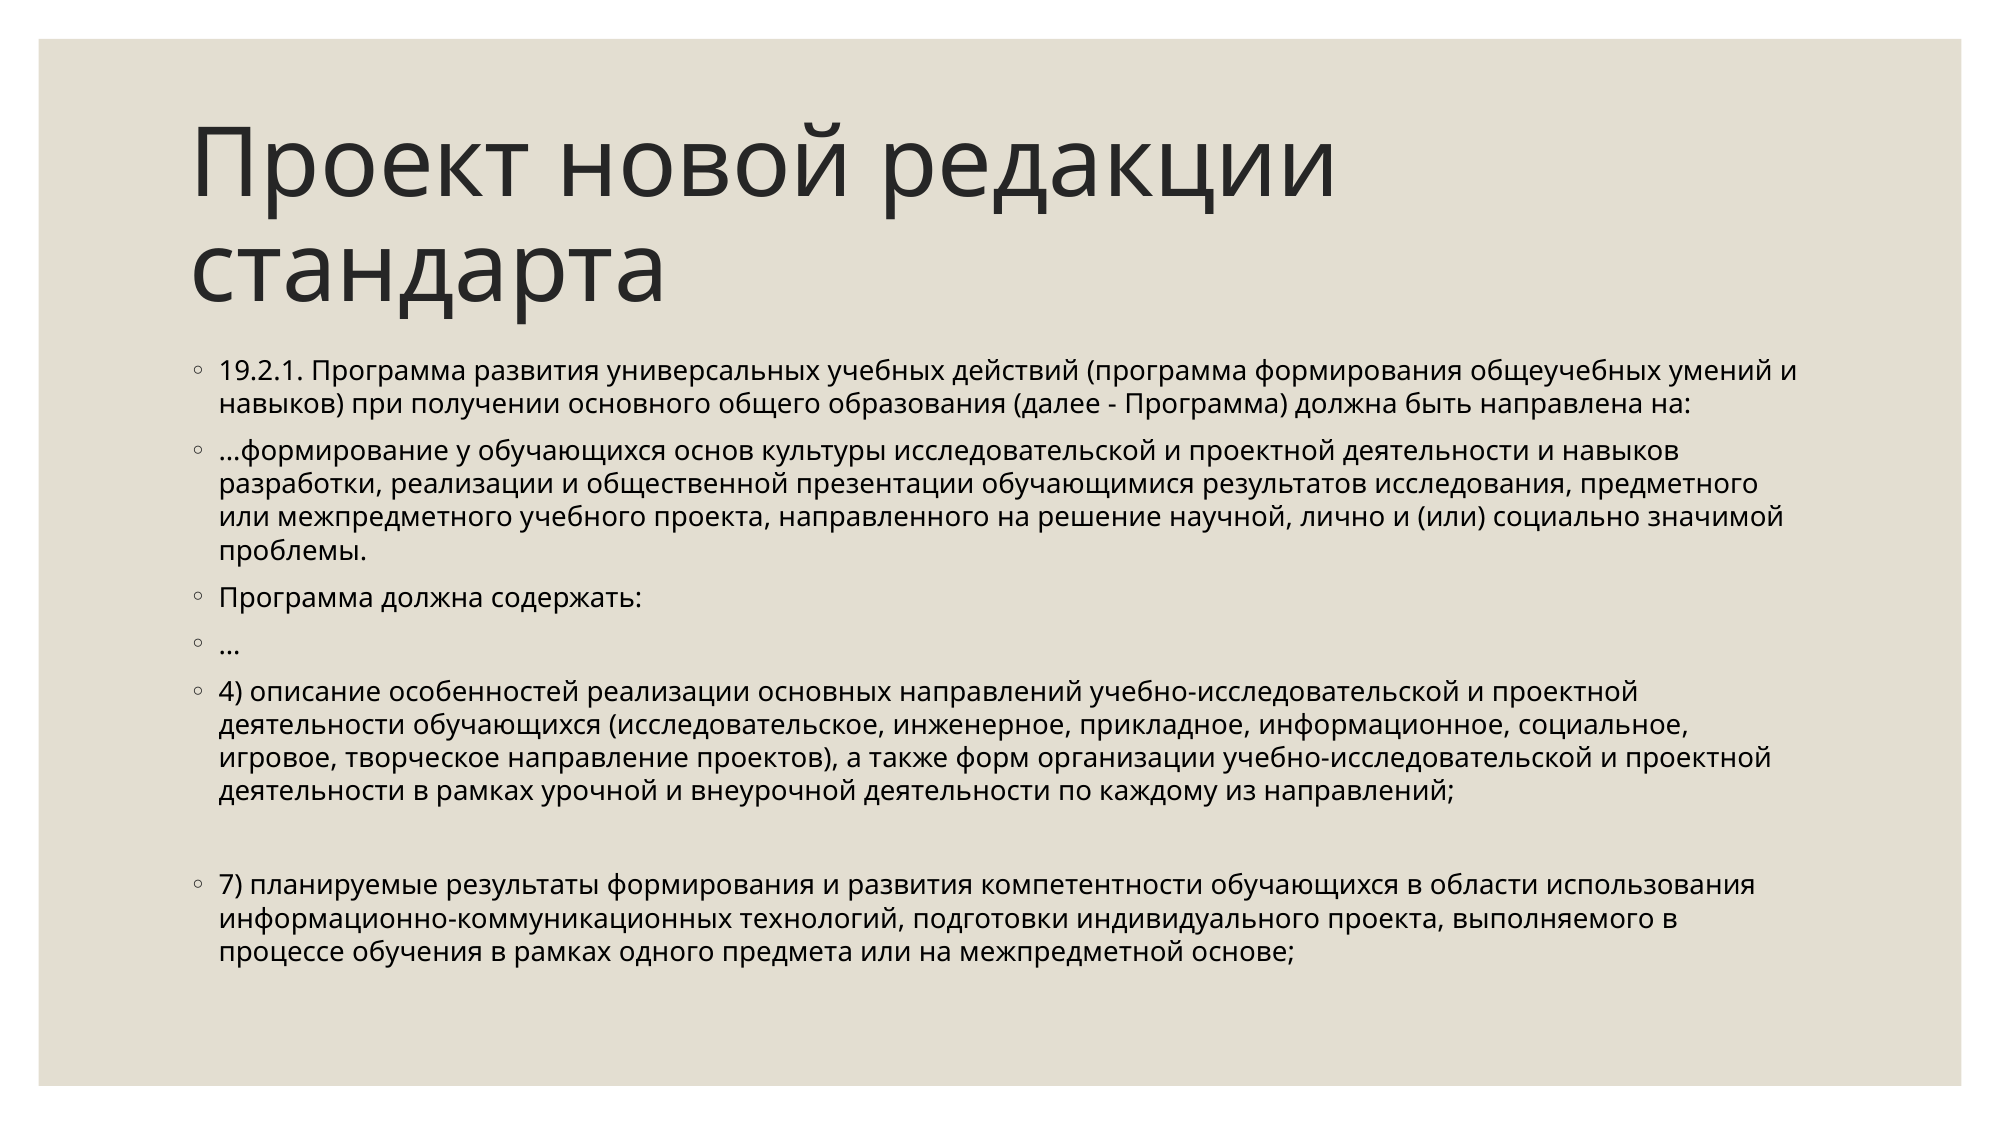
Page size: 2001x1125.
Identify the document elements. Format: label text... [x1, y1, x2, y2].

list 19.2.1. Программа развития универсальных учебных действий (программа формирования общеучебных умений и навыков) при получении основного общего образования (далее - Программа) должна быть направлена на: …формирование у обучающихся основ культуры исследовательской и проектной деятельности и навыков разработки, реализации и общественной презентации обучающимися результатов исследования, предметного или межпредметного учебного проекта, направленного на решение научной, лично и (или) социально значимой проблемы. Программа должна содержать: … 4) описание особенностей реализации основных направлений учебно-исследовательской и проектной деятельности обучающихся (исследовательское, инженерное, прикладное, информационное, социальное, игровое, творческое направление проектов), а также форм организации учебно-исследовательской и проектной деятельности в рамках урочной и внеурочной деятельности по каждому из направлений; 7) планируемые результаты формирования и развития компетентности обучающихся в области использования информационно-коммуникационных технологий, подготовки индивидуального проекта, выполняемого в процессе обучения в рамках одного предмета или на межпредметной основе; [174, 345, 1825, 990]
title Проект новой редакции стандарта [174, 105, 1825, 331]
